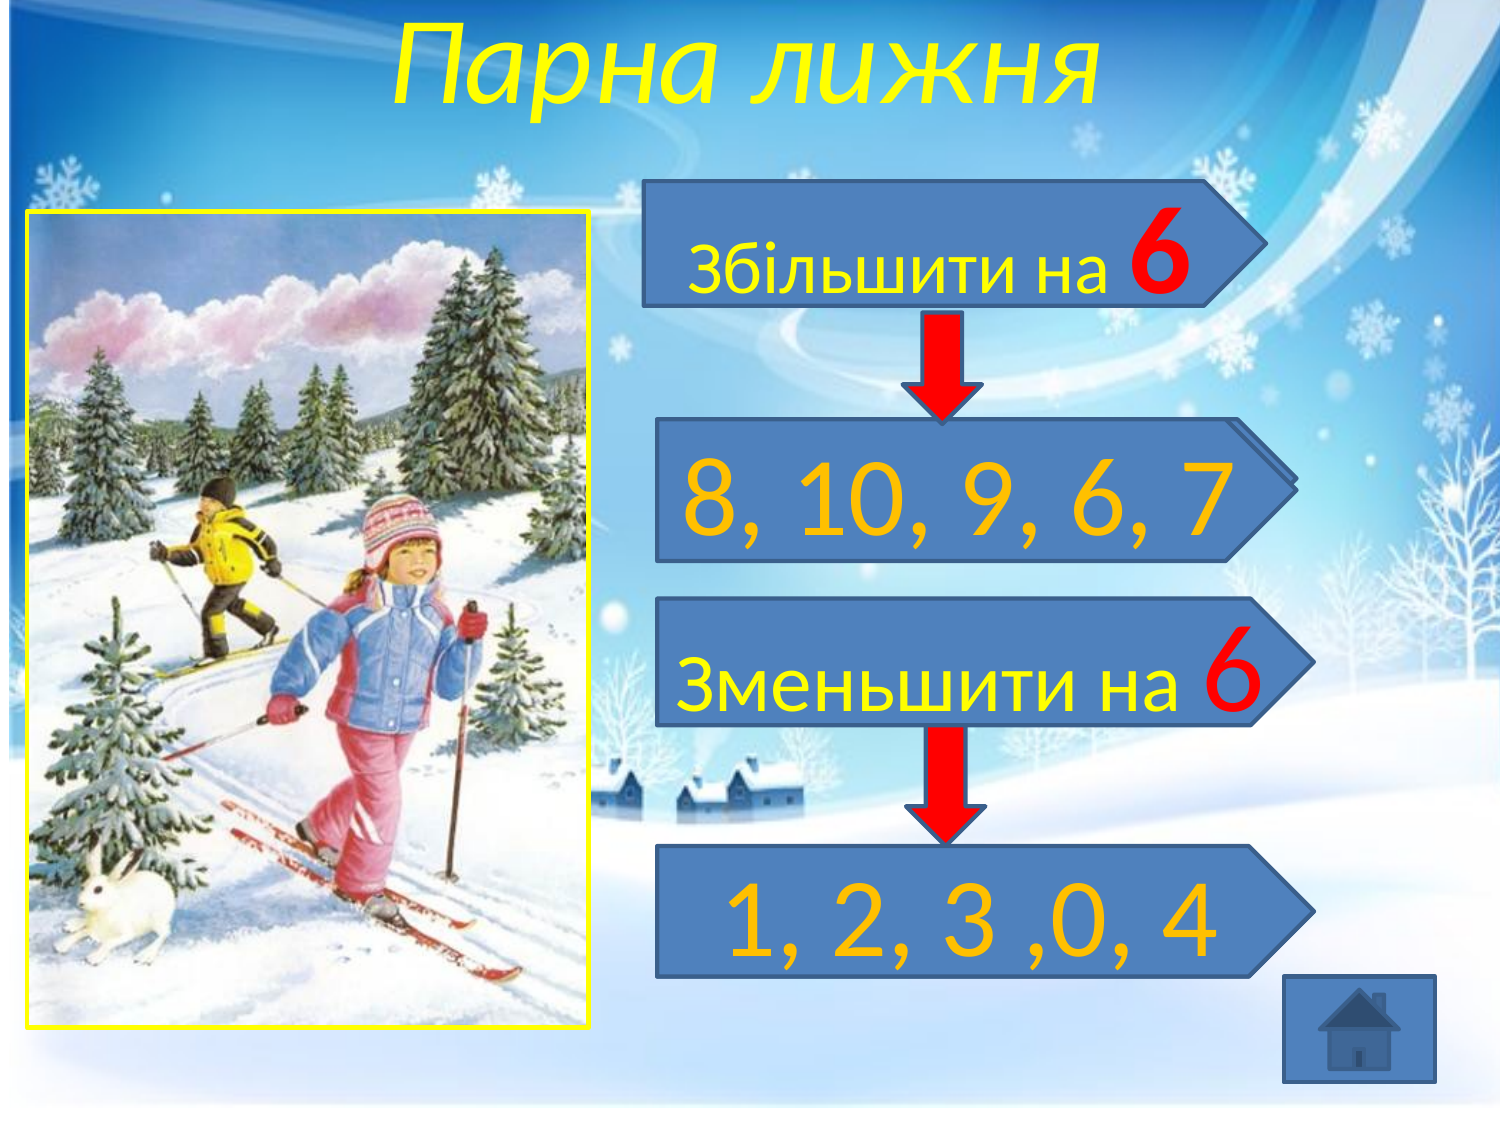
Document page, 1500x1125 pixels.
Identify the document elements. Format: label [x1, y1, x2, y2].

list [29, 213, 587, 1026]
picture [8, 0, 1500, 1109]
